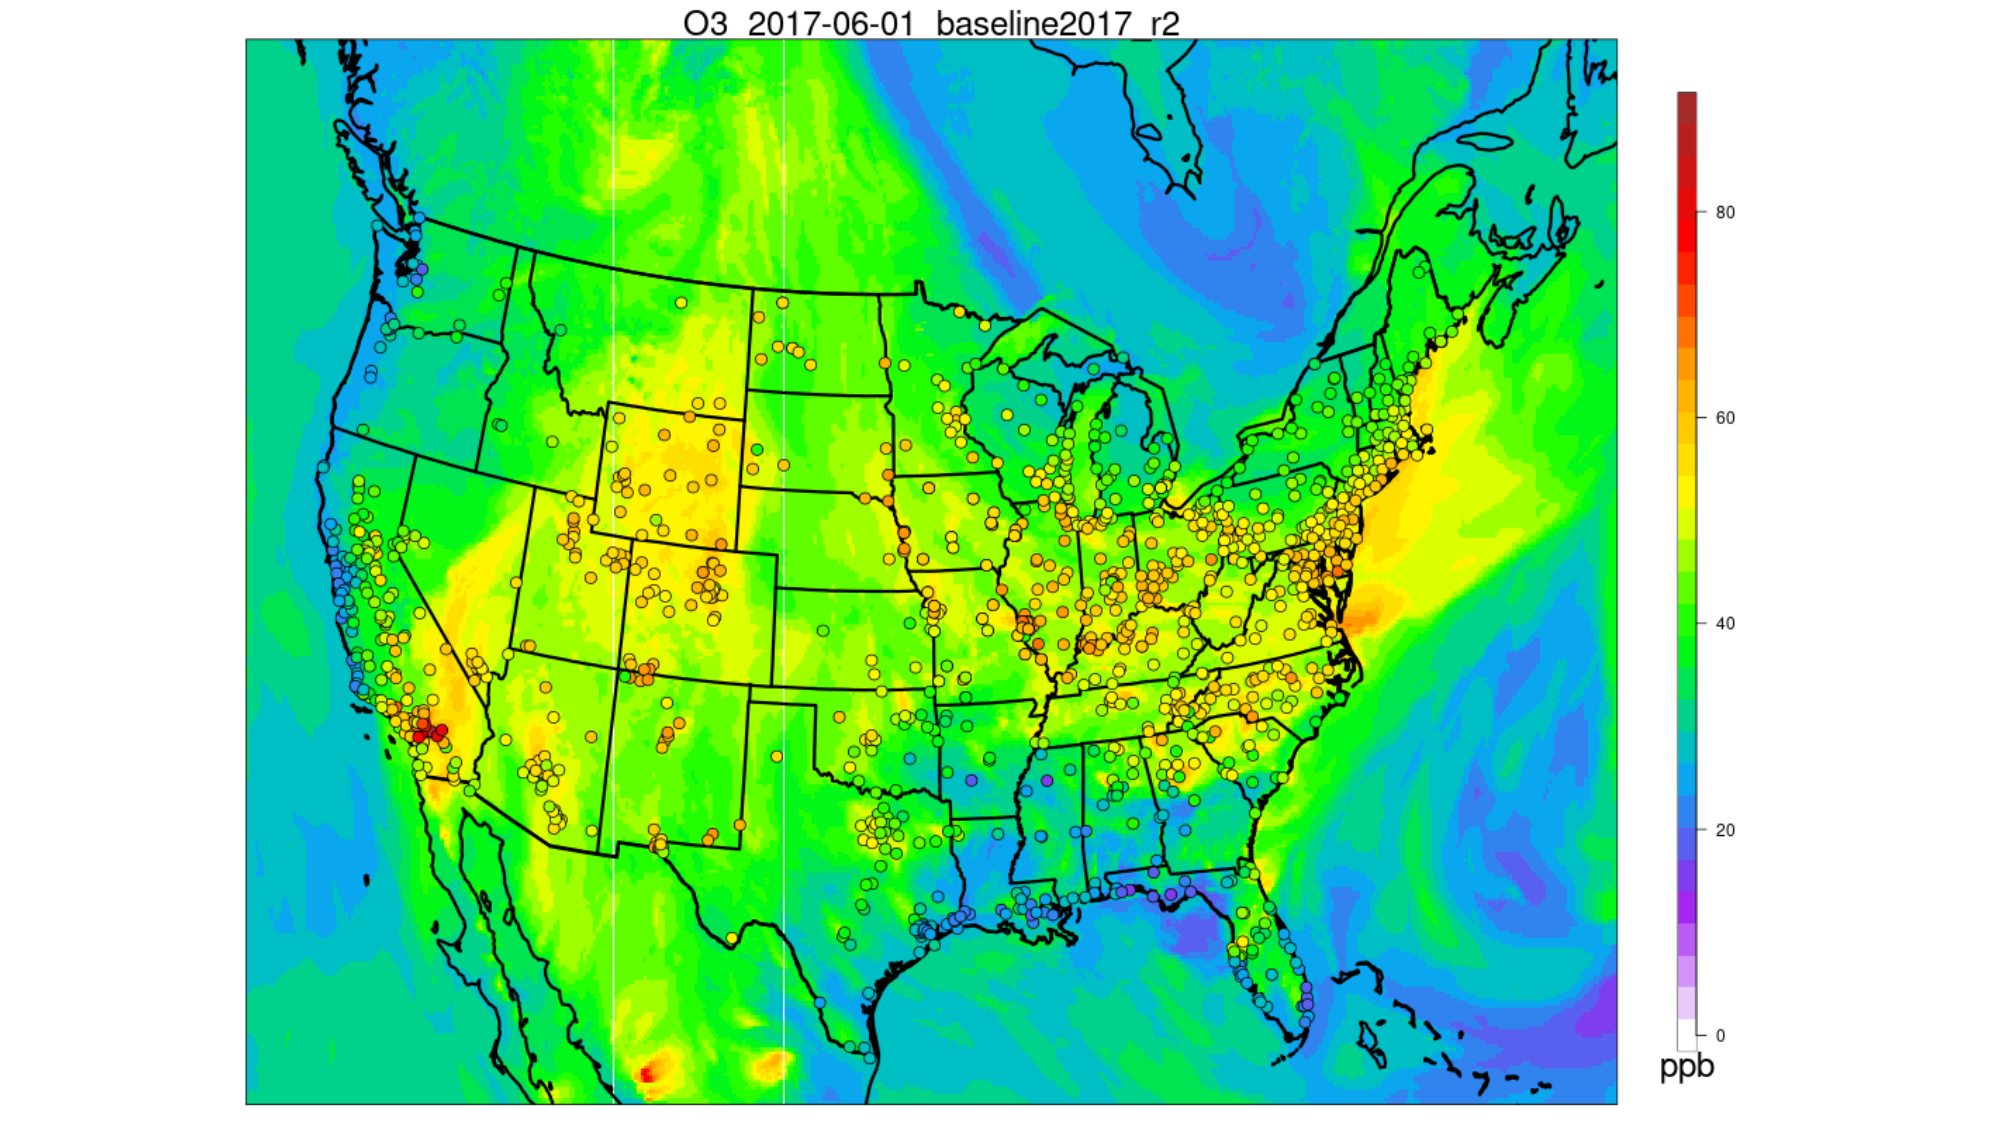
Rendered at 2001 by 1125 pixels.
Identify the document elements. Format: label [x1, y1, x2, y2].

picture [226, 0, 1774, 1125]
